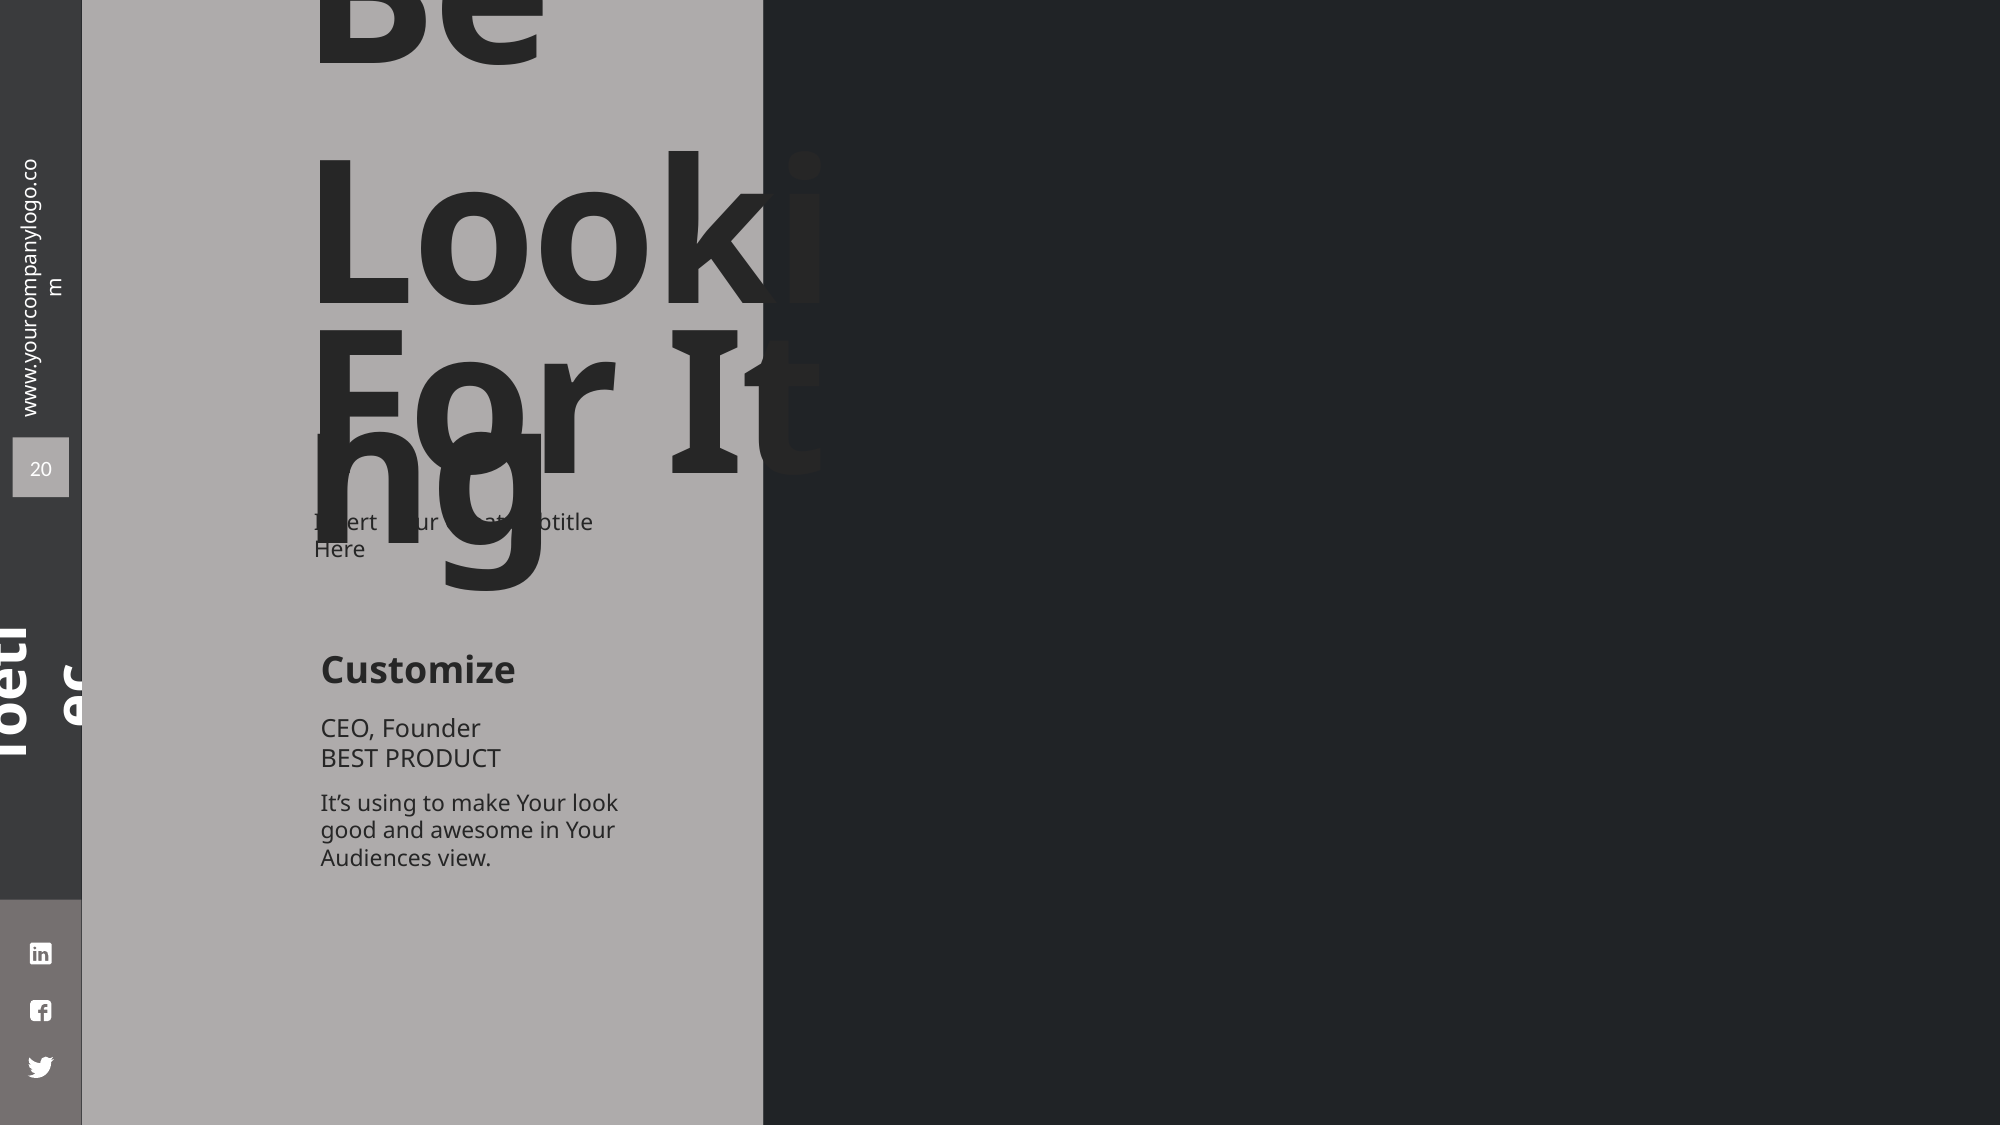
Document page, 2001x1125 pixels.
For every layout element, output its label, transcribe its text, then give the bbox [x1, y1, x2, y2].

text_box For It [287, 290, 763, 498]
text_box Customize [305, 641, 598, 697]
slide_number 20 [12, 437, 69, 498]
text_box It’s using to make Your look good and awesome in Your Audiences view. [305, 781, 661, 879]
picture [763, 0, 2000, 1125]
text_box [81, 0, 763, 1125]
text_box CEO, Founder BEST PRODUCT [305, 705, 698, 780]
text_box Insert Your Great Subtitle Here [298, 500, 653, 570]
text_box Be Looking [287, 120, 763, 290]
